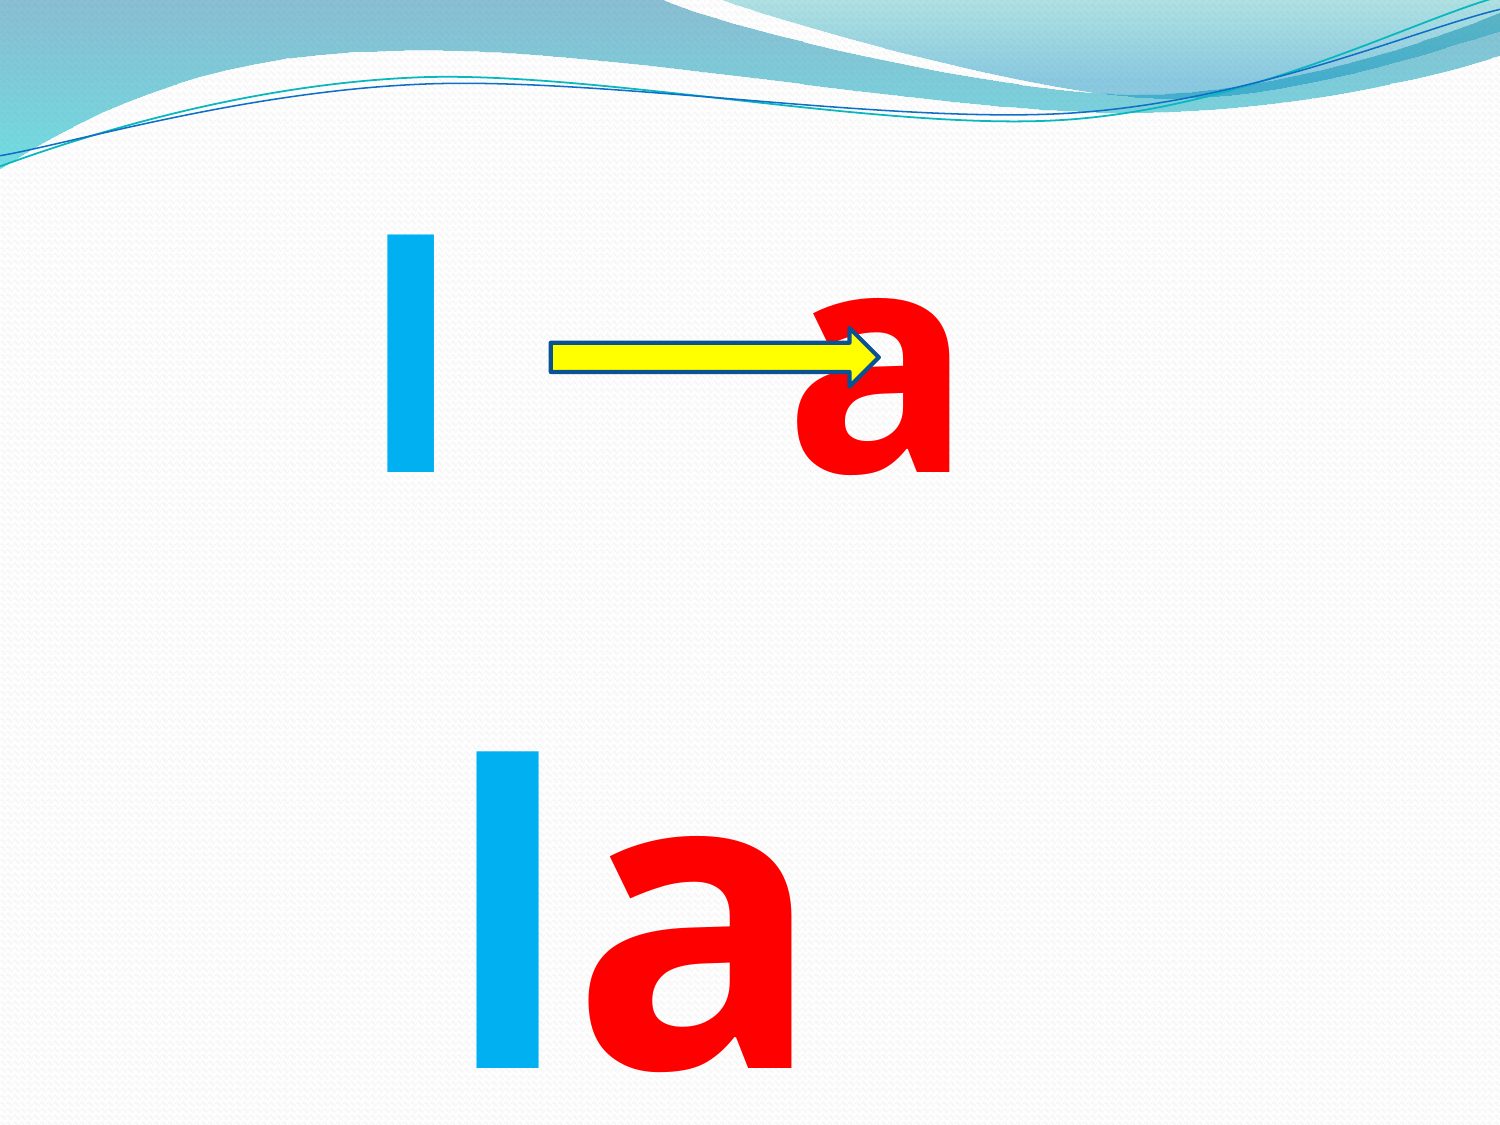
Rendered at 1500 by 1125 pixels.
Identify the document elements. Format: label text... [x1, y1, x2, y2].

text_box l a [105, 152, 1372, 543]
text_box [548, 326, 881, 389]
text_box la [105, 644, 1395, 1125]
